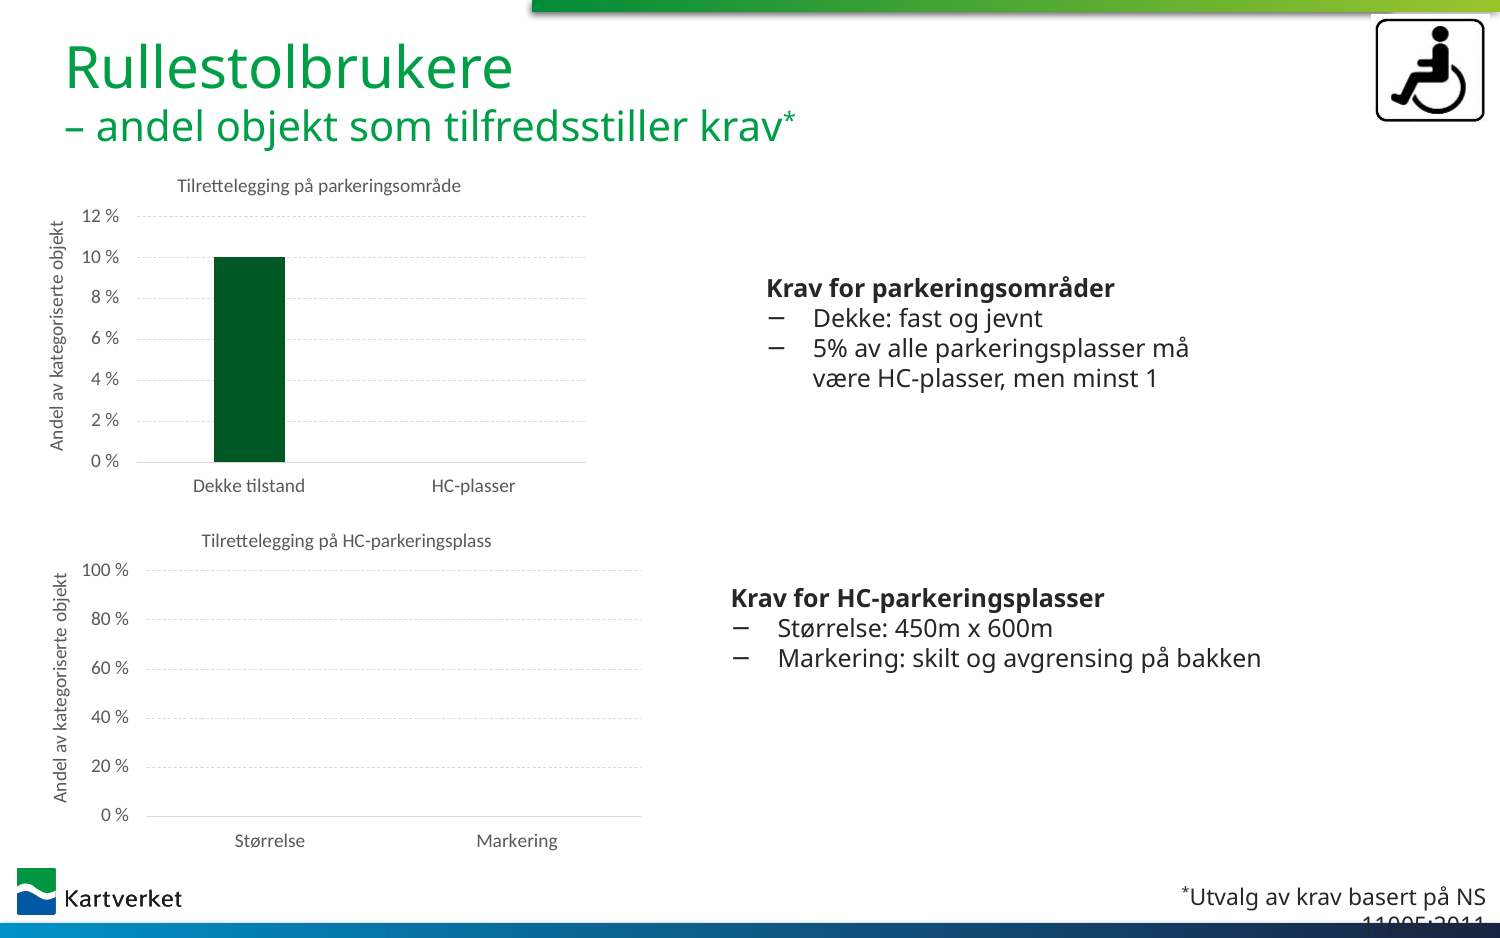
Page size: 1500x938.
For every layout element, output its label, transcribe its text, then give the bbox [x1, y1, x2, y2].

text_box Rullestolbrukere – andel objekt som tilfredsstiller krav* [49, 23, 1431, 158]
text_box Krav for parkeringsområder Dekke: fast og jevnt 5% av alle parkeringsplasser må være HC-plasser, men minst 1 [751, 264, 1232, 400]
picture [41, 166, 598, 505]
text_box *Utvalg av krav basert på NS 11005:2011 [1068, 873, 1500, 938]
picture [1371, 13, 1491, 127]
picture [41, 520, 652, 859]
text_box Krav for HC-parkeringsplasser Størrelse: 450m x 600m Markering: skilt og avgrensing på bakken [715, 574, 1278, 680]
